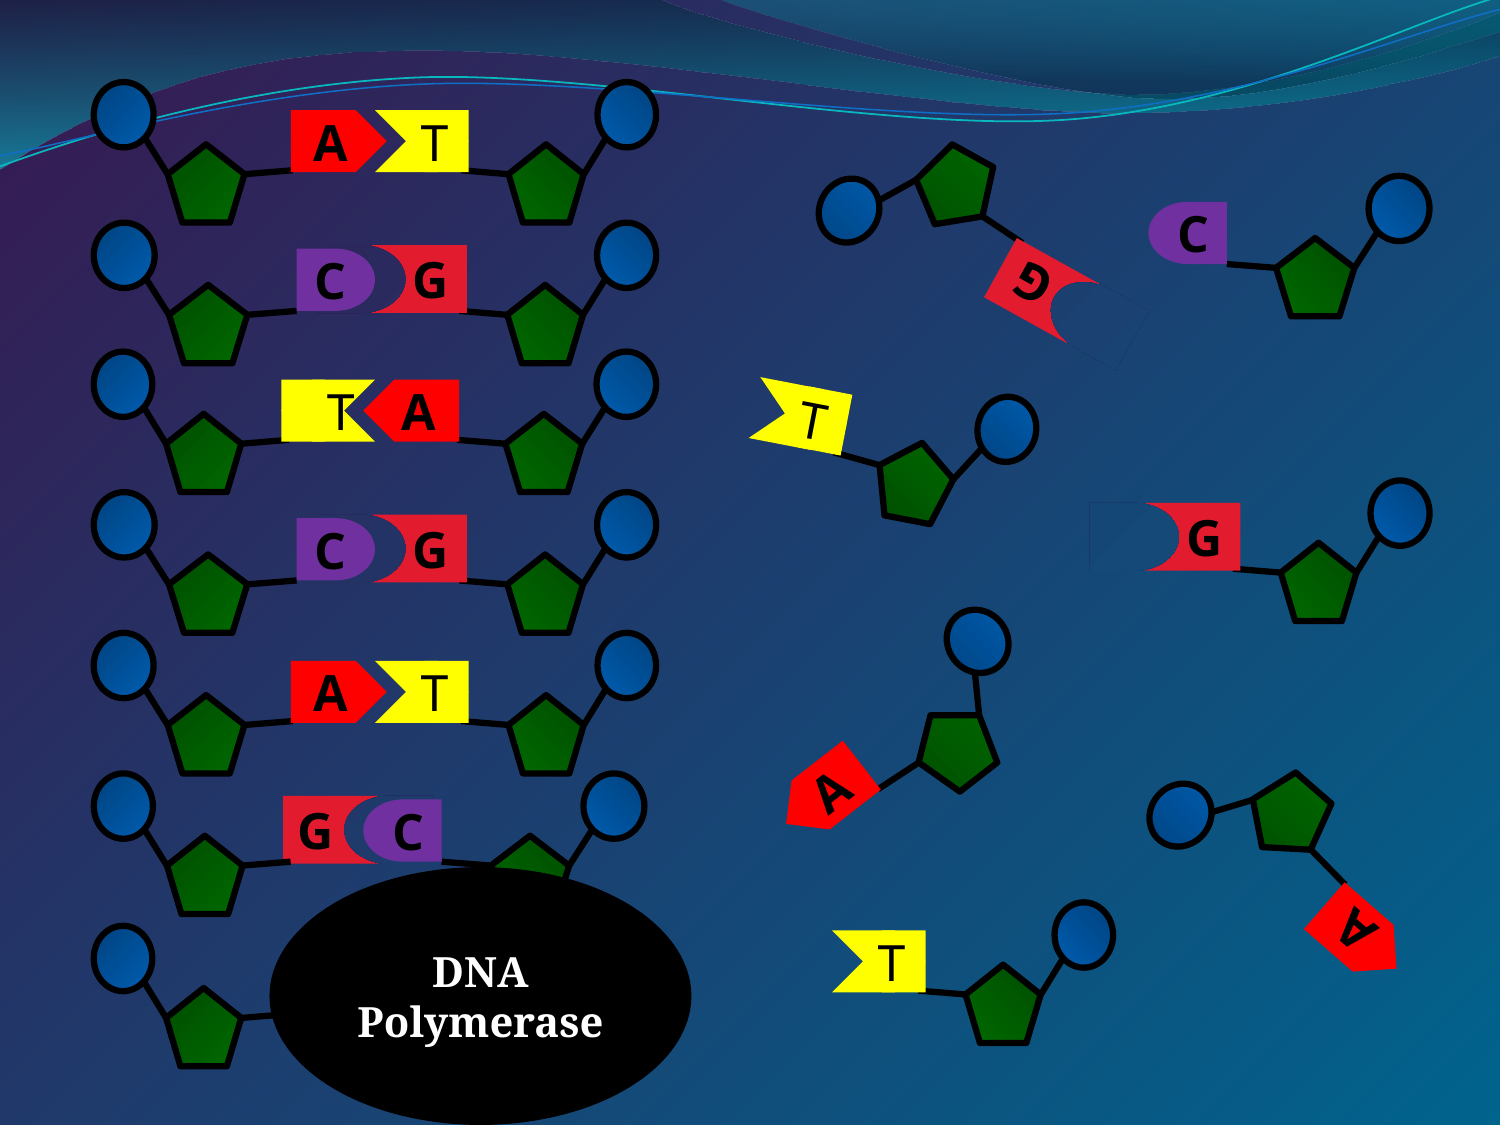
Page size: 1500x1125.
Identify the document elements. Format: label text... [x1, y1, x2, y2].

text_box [441, 233, 657, 351]
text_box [831, 902, 1114, 1044]
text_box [749, 374, 1032, 516]
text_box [1146, 793, 1441, 935]
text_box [363, 351, 657, 493]
text_box DNA Polymerase [315, 1079, 646, 1125]
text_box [374, 632, 657, 774]
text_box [93, 81, 434, 1067]
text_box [1148, 175, 1430, 317]
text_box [761, 672, 1056, 814]
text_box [363, 773, 645, 915]
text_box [363, 925, 657, 1067]
text_box DNA Polymerase [649, 917, 694, 1063]
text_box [1089, 480, 1430, 622]
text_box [441, 505, 657, 632]
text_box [374, 81, 657, 223]
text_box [820, 175, 1148, 317]
